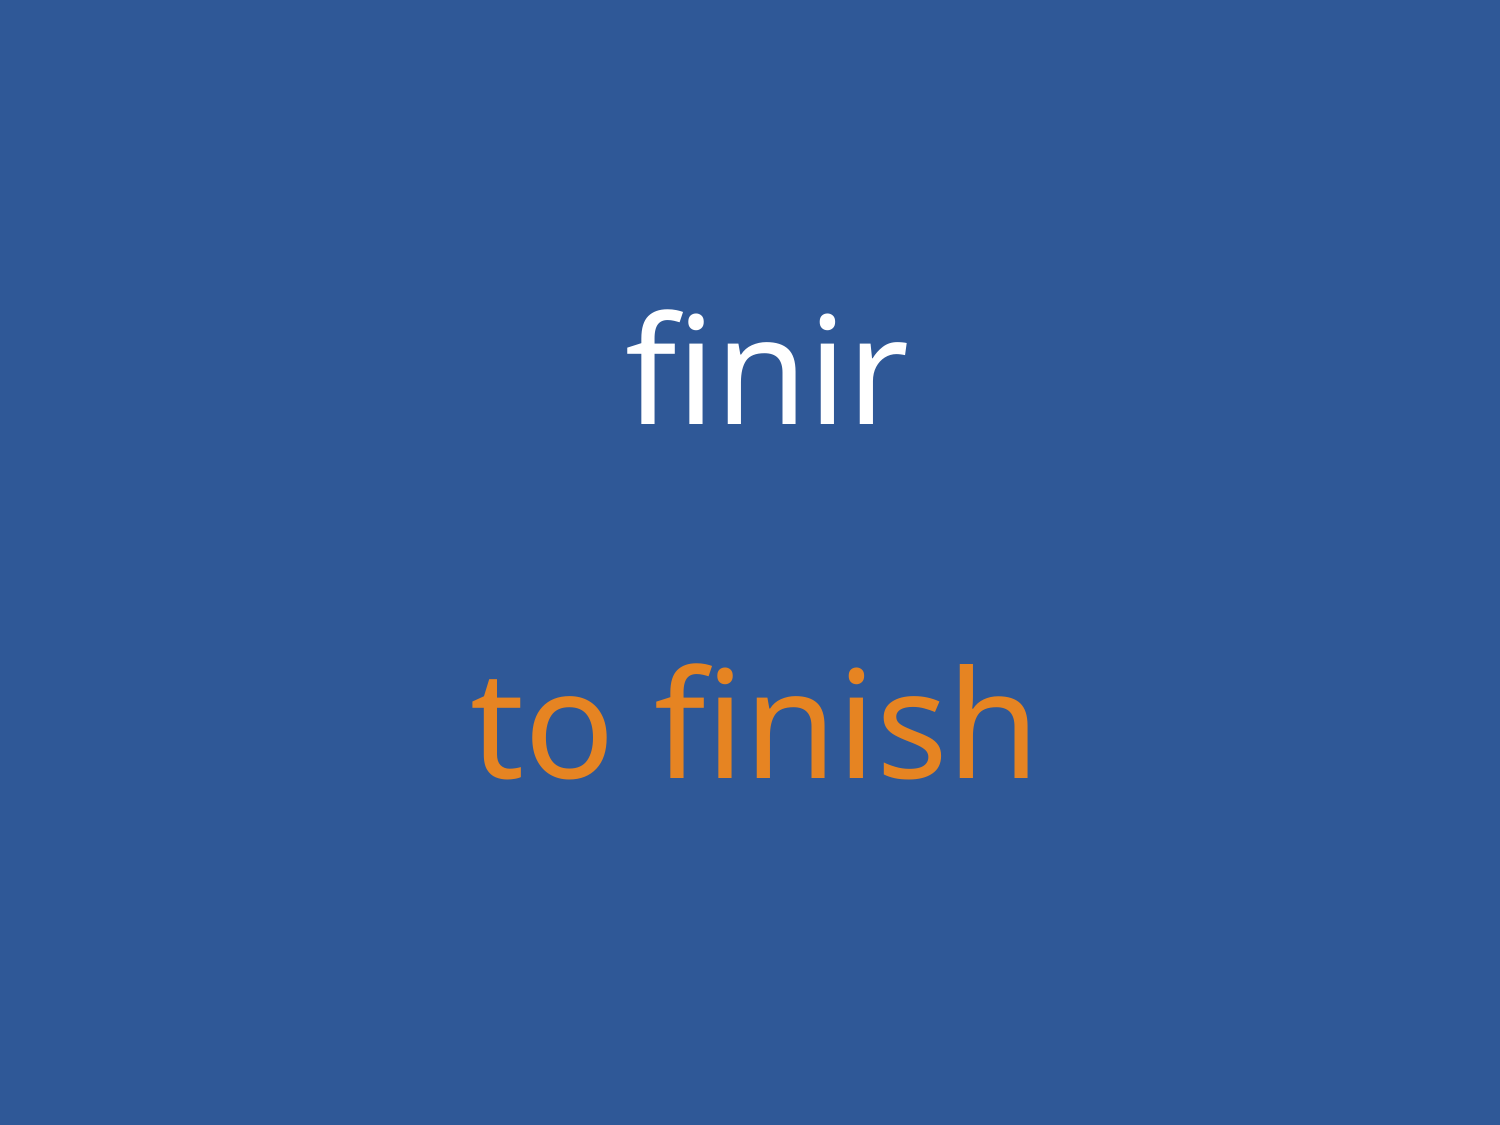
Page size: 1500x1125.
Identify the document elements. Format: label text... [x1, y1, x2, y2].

text_box to finish [301, 621, 1211, 817]
text_box finir [301, 267, 1235, 462]
